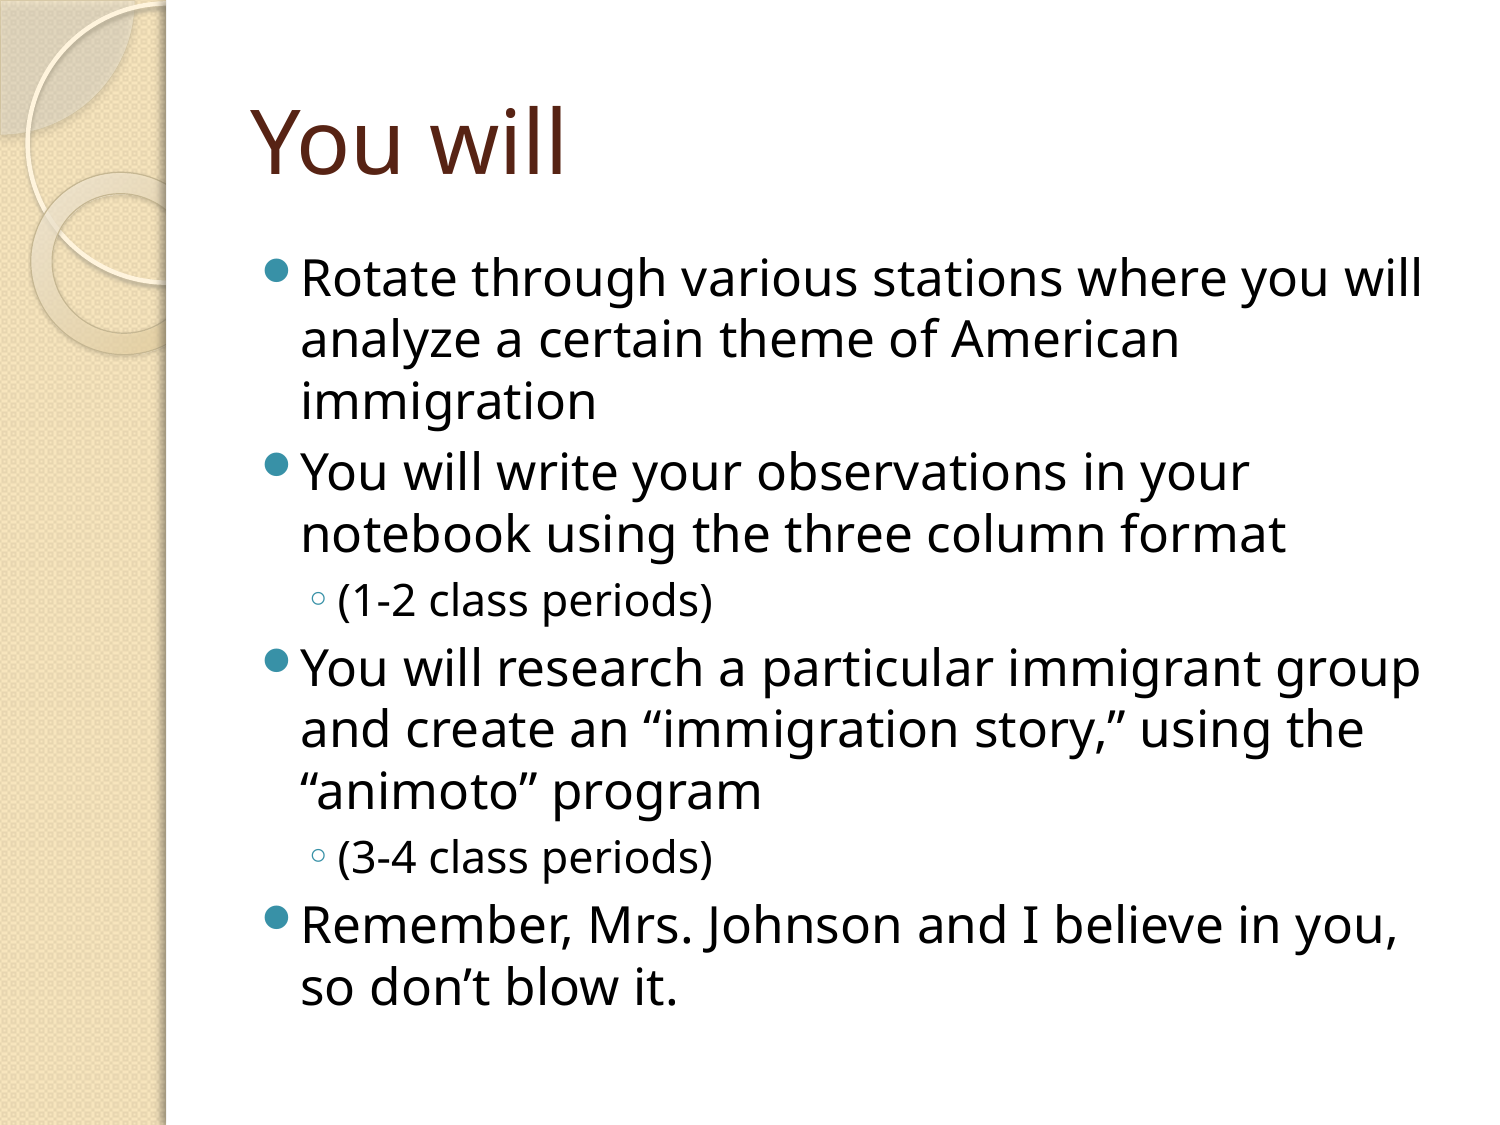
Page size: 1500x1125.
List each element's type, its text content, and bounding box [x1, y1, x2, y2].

list Rotate through various stations where you will analyze a certain theme of American immigration You will write your observations in your notebook using the three column format (1-2 class periods) You will research a particular immigrant group and create an “immigration story,” using the “animoto” program (3-4 class periods) Remember, Mrs. Johnson and I believe in you, so don’t blow it. [235, 237, 1466, 1025]
title You will [235, 45, 1466, 233]
